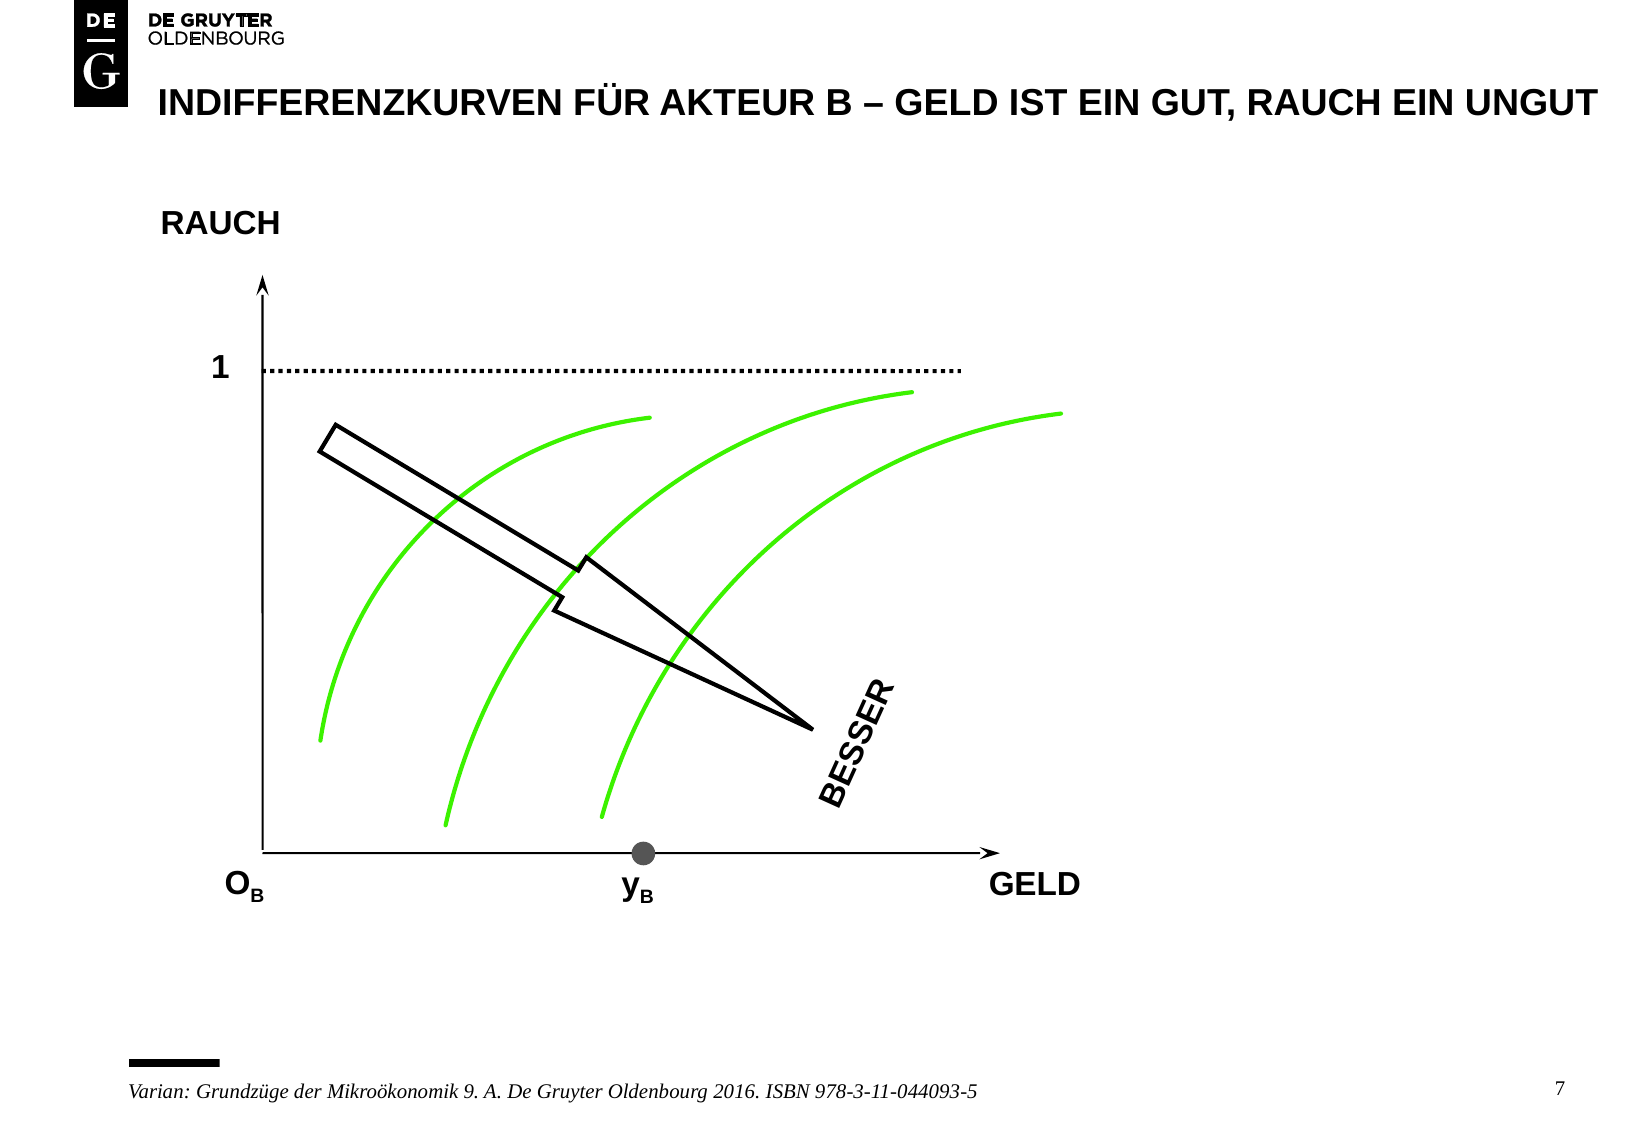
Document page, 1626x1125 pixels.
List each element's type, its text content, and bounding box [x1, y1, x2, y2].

slide_number 7 [1554, 1074, 1614, 1104]
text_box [320, 391, 1125, 974]
text_box [256, 274, 269, 296]
text_box OB [209, 853, 280, 914]
title Indifferenzkurven für akteur b – geld IST EIN GUT, rauch ein ungut [157, 78, 1625, 131]
list [129, 160, 1556, 1018]
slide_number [128, 1077, 1539, 1108]
text_box RAUCH [145, 193, 296, 249]
text_box 1 [195, 338, 245, 394]
